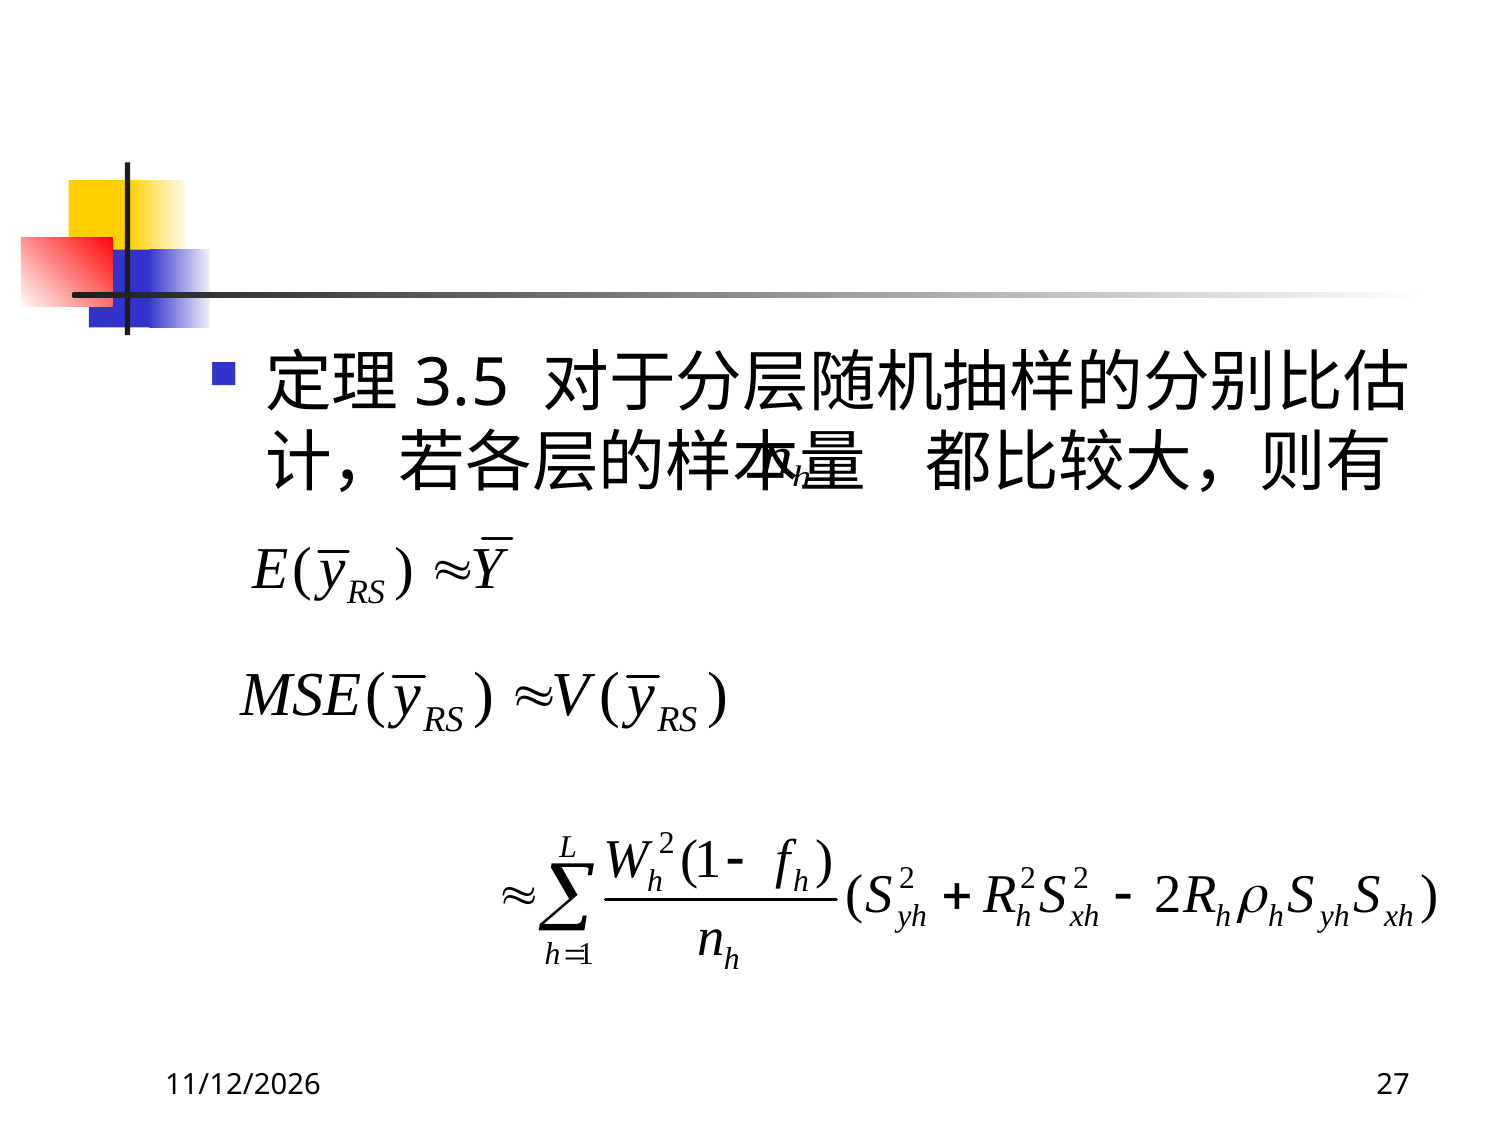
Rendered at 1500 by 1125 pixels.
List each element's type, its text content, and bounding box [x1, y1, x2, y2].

list 定理3.5 对于分层随机抽样的分别比估计，若各层的样本量 都比较大，则有 [193, 330, 1470, 1007]
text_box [749, 421, 823, 500]
slide_number 27 [1112, 1037, 1426, 1113]
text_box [487, 816, 1450, 982]
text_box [241, 523, 524, 619]
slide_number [149, 1037, 463, 1113]
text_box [230, 652, 741, 747]
